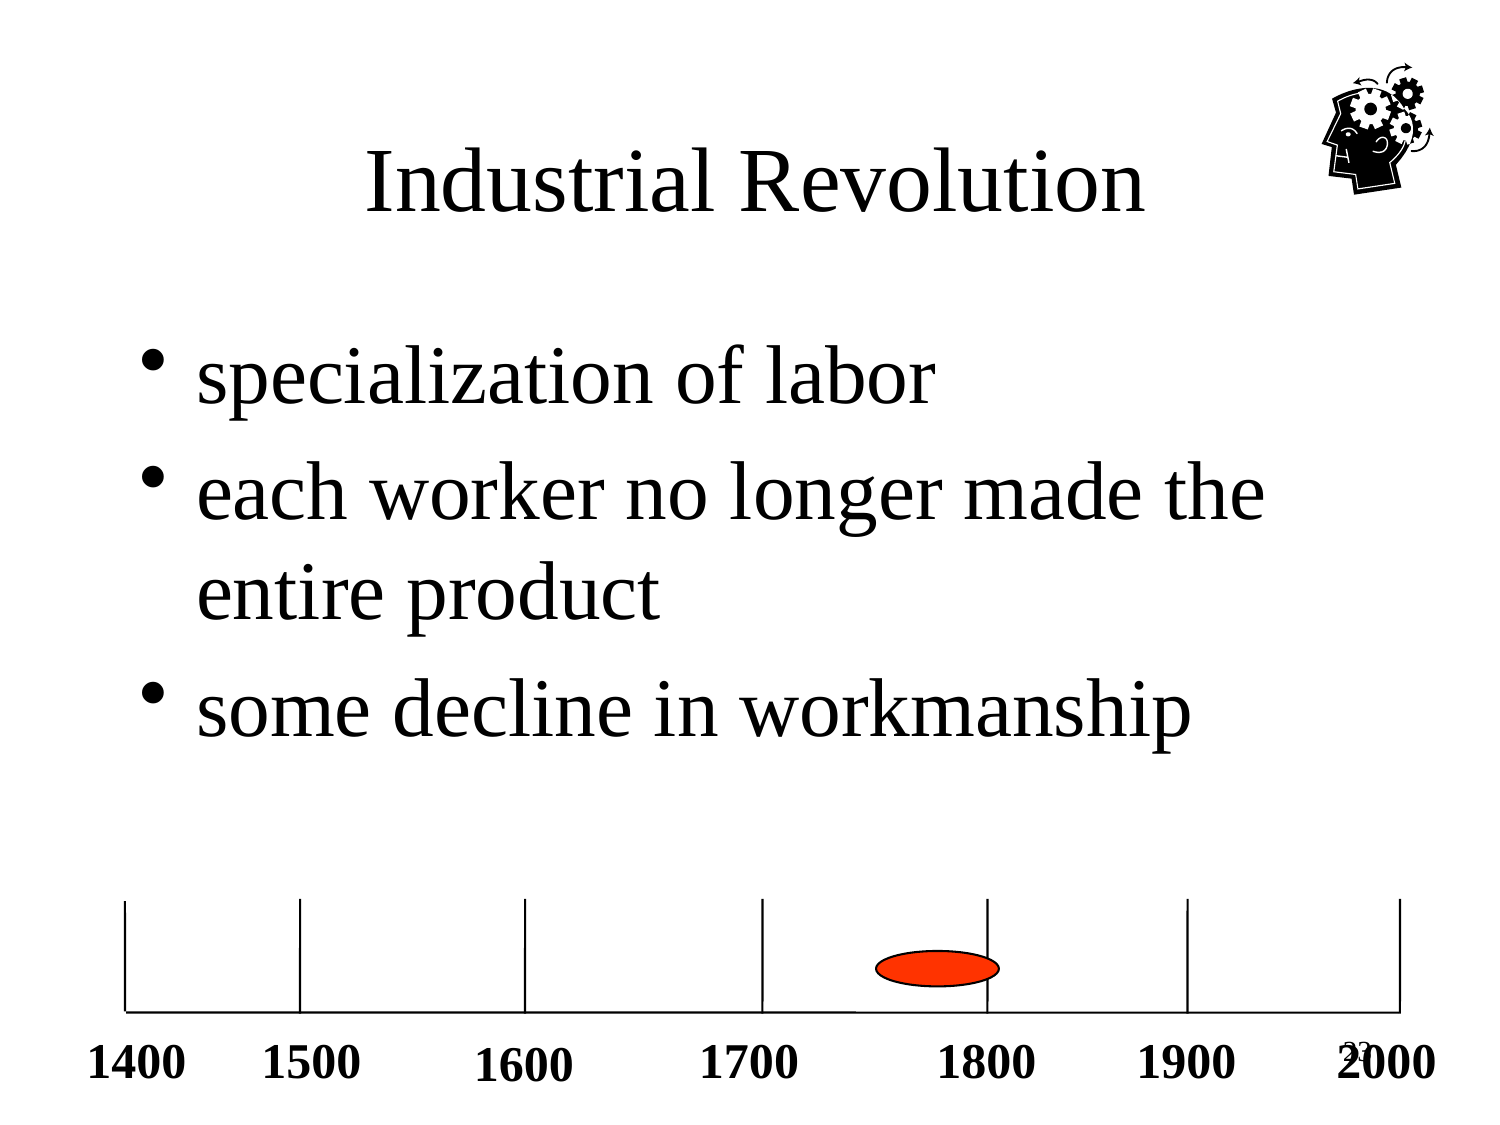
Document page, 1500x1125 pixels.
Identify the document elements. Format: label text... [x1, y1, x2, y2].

title Industrial Revolution [112, 99, 1400, 250]
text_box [124, 898, 1401, 1014]
picture [1321, 62, 1435, 195]
list specialization of labor each worker no longer made the entire product some decline in workmanship [125, 312, 1413, 800]
slide_number 23 [1074, 1025, 1388, 1100]
text_box 1700 [684, 1022, 814, 1097]
text_box 1900 [1121, 1022, 1252, 1097]
text_box 1800 [921, 1022, 1052, 1097]
text_box 1600 [459, 1024, 601, 1099]
text_box 2000 [1321, 1021, 1452, 1097]
text_box 1500 [246, 1022, 377, 1097]
text_box 1400 [71, 1021, 202, 1097]
